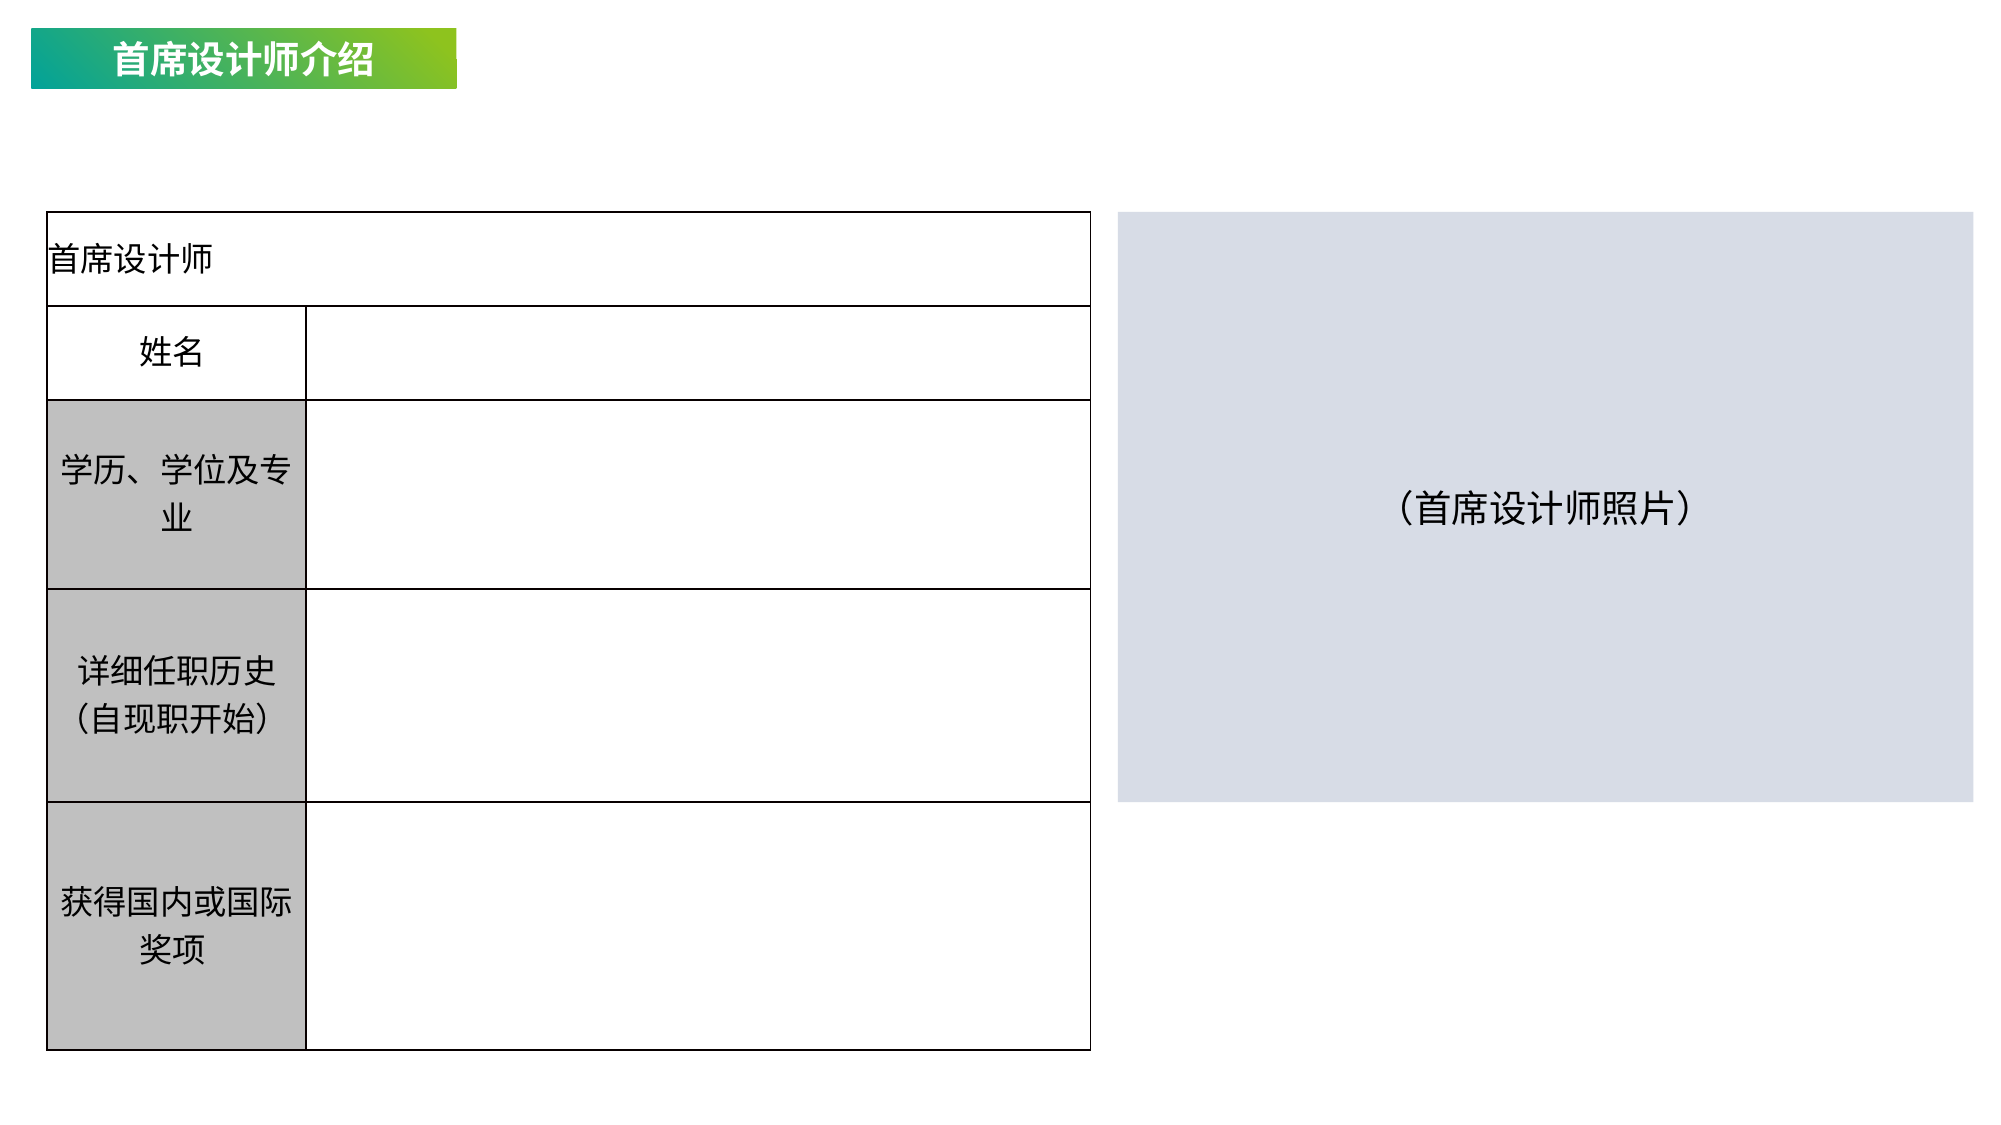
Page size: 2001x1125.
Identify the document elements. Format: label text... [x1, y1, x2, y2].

table_cell 详细任职历史（自现职开始） [48, 590, 305, 801]
table_cell [307, 401, 1090, 588]
table_cell [307, 307, 1090, 399]
table_cell [307, 590, 1090, 801]
table_cell 姓名 [48, 307, 305, 399]
text_box （首席设计师照片） [1117, 211, 1974, 803]
text_box 首席设计师介绍 [30, 27, 457, 90]
table_cell 获得国内或国际奖项 [48, 803, 305, 1049]
table_cell [307, 803, 1090, 1049]
table_cell 学历、学位及专业 [48, 401, 305, 588]
table_header 首席设计师 [48, 213, 1090, 305]
